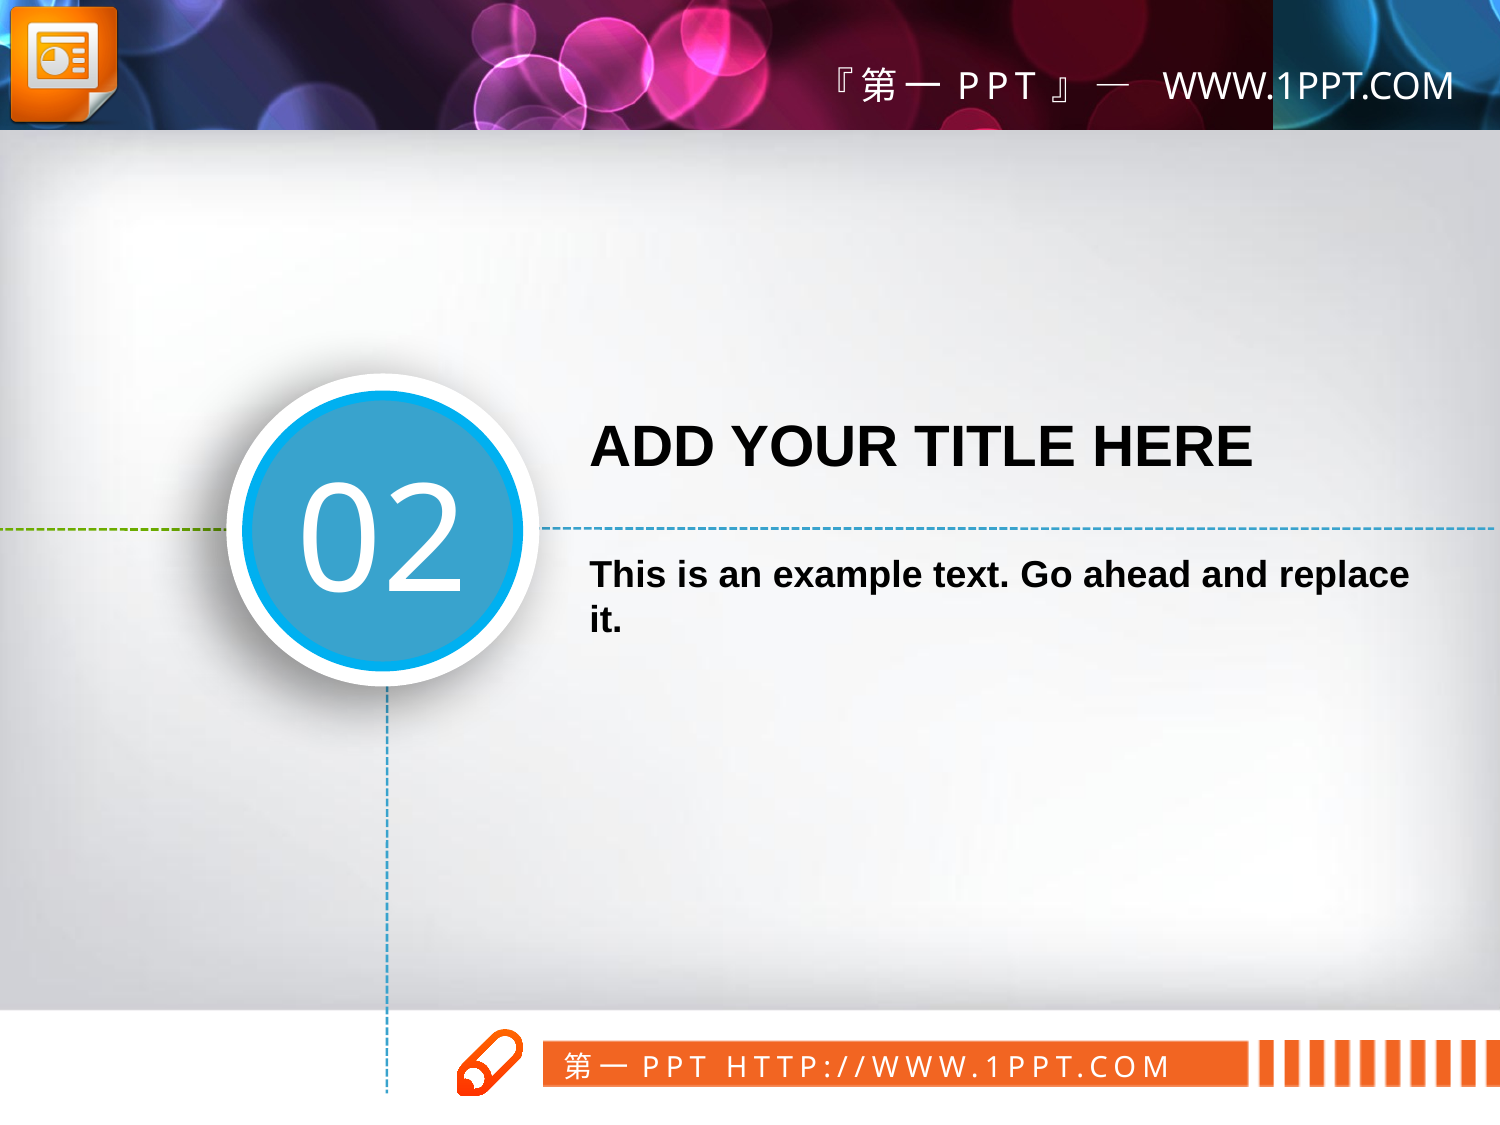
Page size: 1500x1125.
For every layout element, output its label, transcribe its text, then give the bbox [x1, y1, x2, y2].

text_box ADD YOUR TITLE HERE [572, 388, 1385, 498]
text_box This is an example text. Go ahead and replace it. [572, 540, 1444, 650]
text_box [224, 371, 542, 527]
picture [0, 0, 1500, 1012]
picture [543, 1040, 1500, 1087]
text_box [224, 537, 542, 689]
text_box 02 [245, 393, 521, 669]
